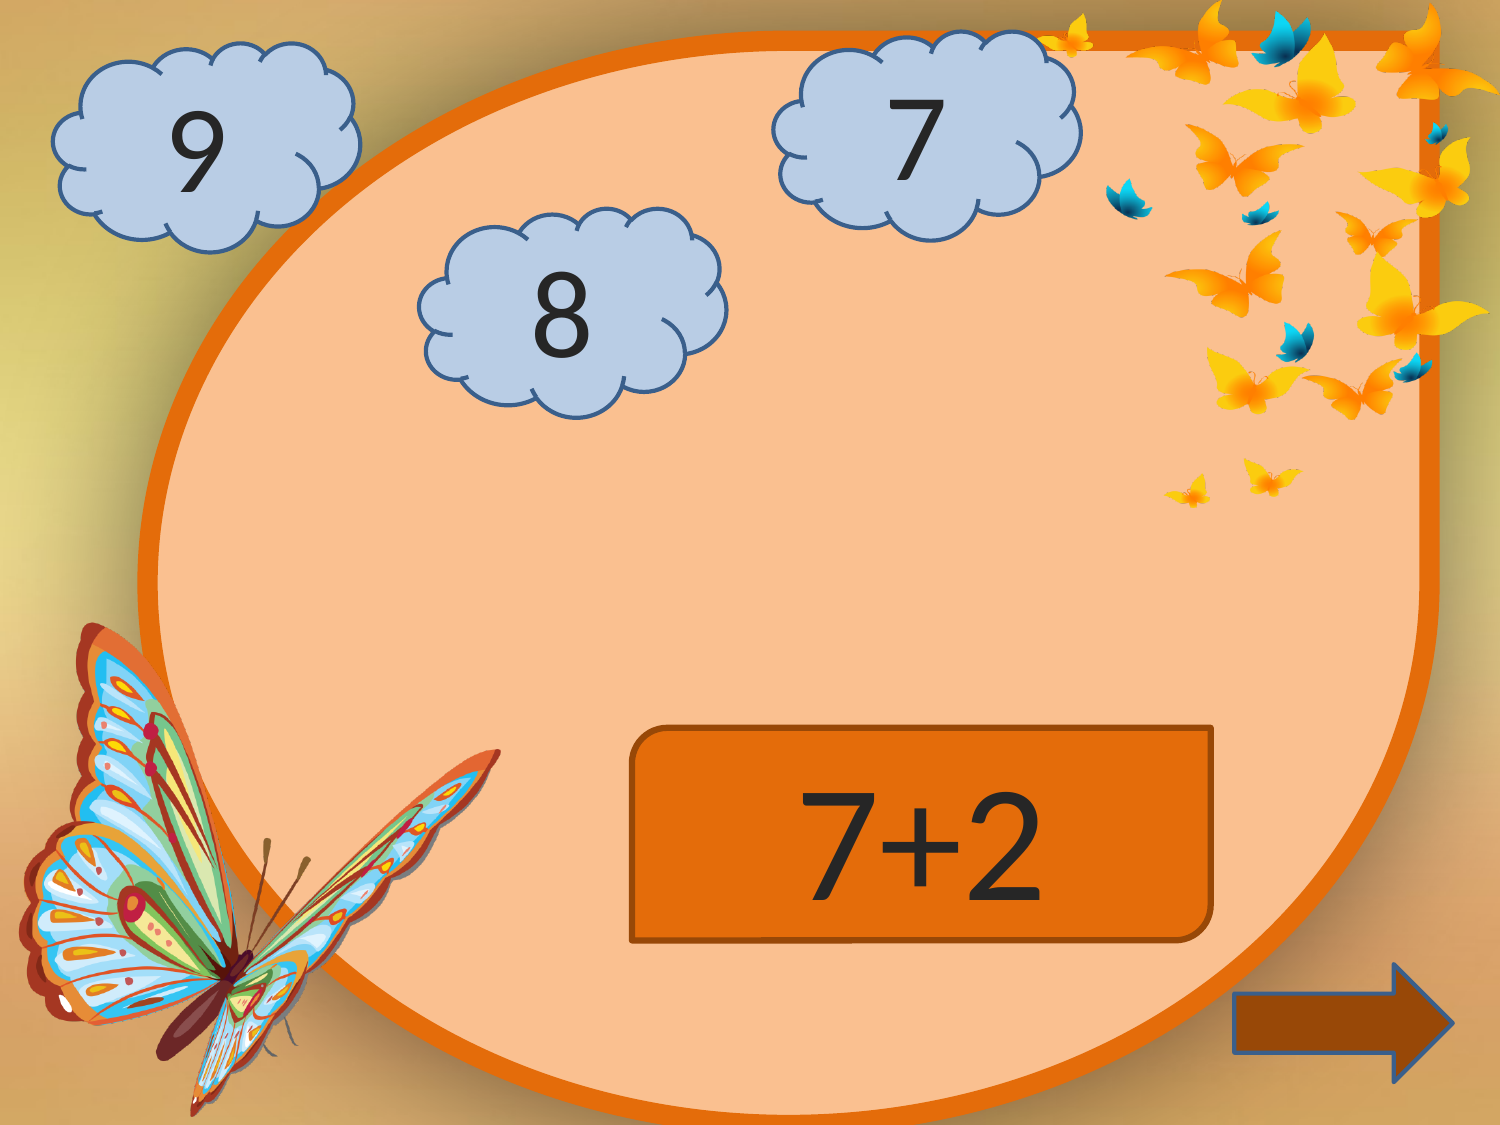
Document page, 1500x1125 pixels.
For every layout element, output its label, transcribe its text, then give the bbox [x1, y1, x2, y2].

picture [0, 0, 1500, 1125]
text_box 7 [771, 29, 1028, 243]
text_box [1232, 962, 1455, 1085]
text_box 7+2 [629, 725, 1213, 943]
text_box 8 [416, 206, 729, 420]
text_box 9 [50, 41, 363, 255]
text_box [145, 38, 1432, 1125]
